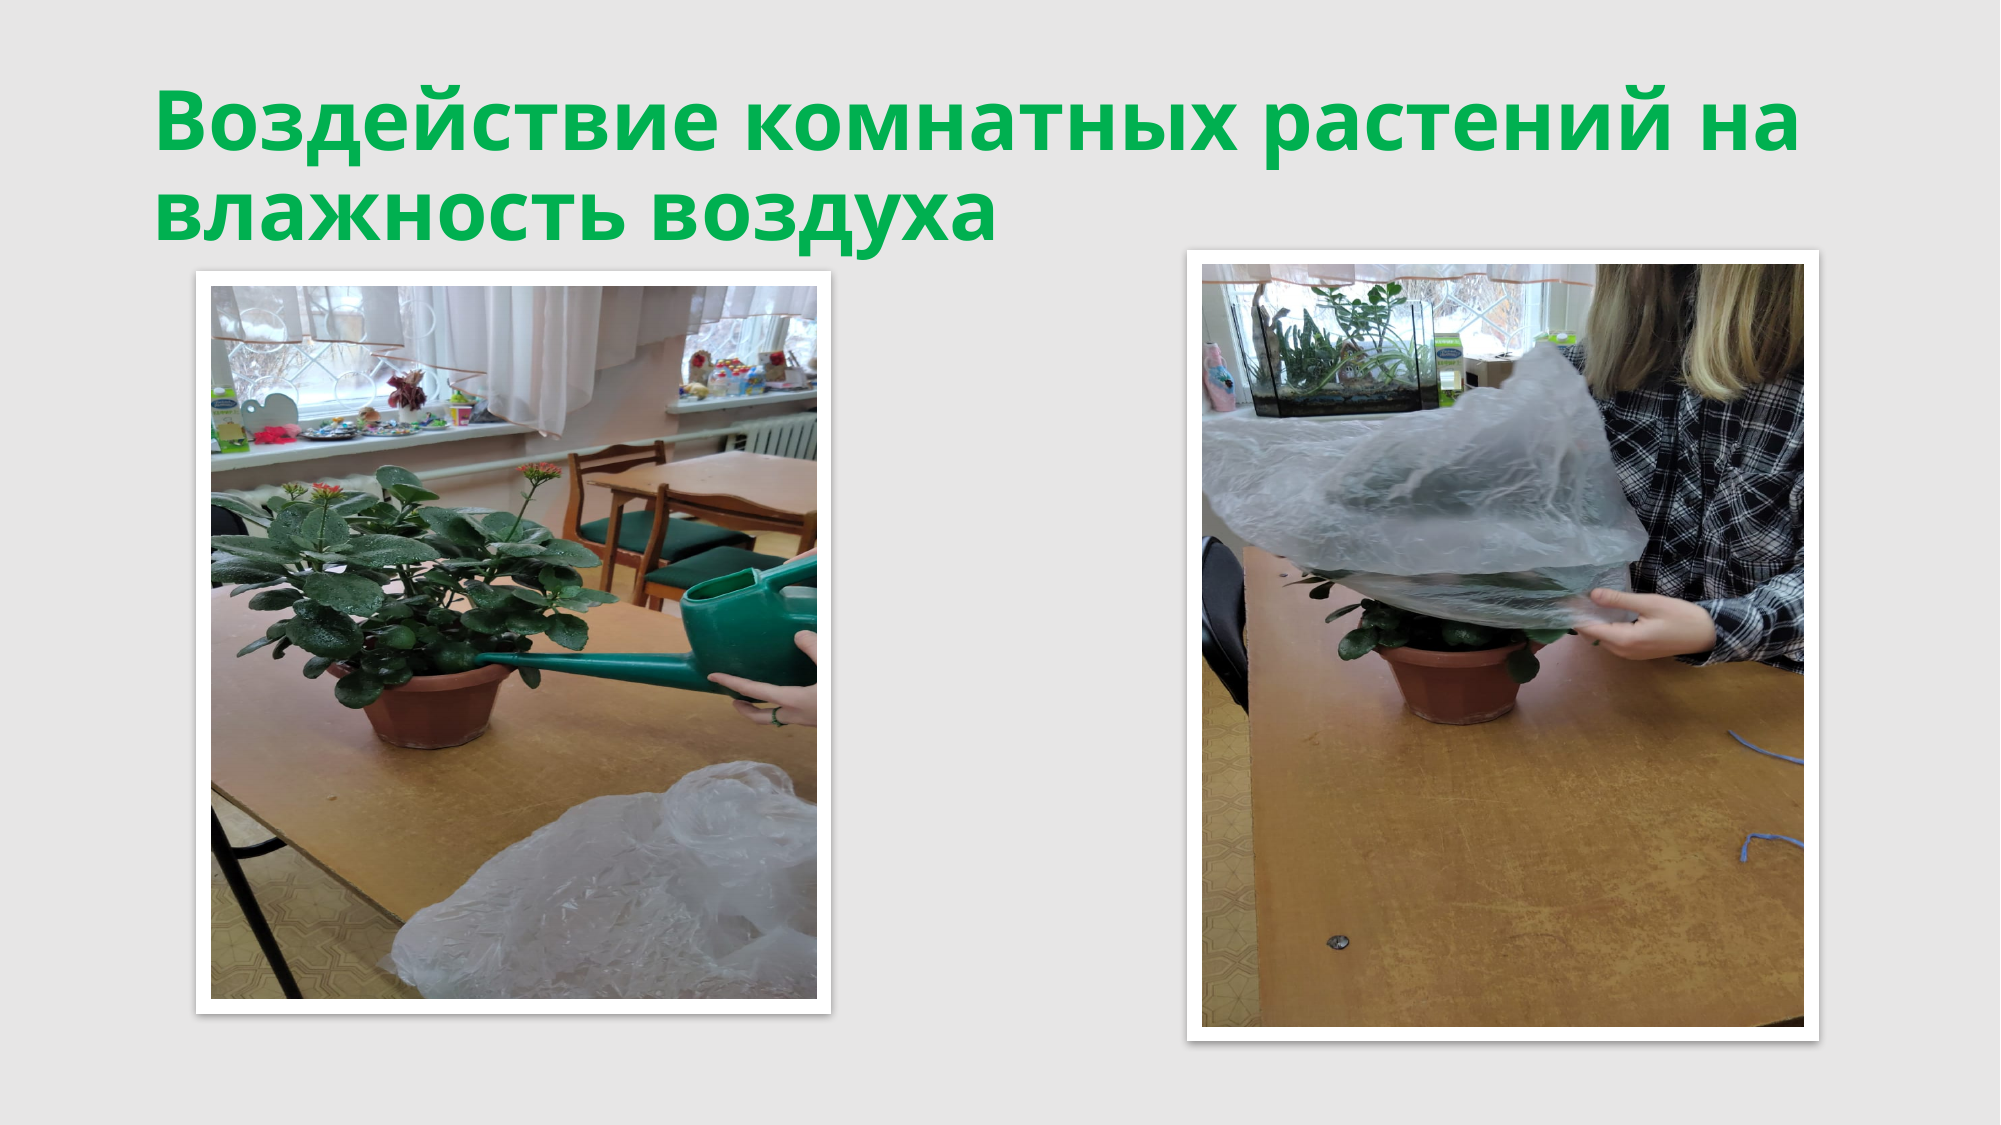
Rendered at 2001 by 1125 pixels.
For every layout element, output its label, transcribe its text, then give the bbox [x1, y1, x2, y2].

picture [1201, 264, 1805, 1027]
title Воздействие комнатных растений на влажность воздуха [137, 59, 1863, 278]
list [210, 285, 817, 1000]
